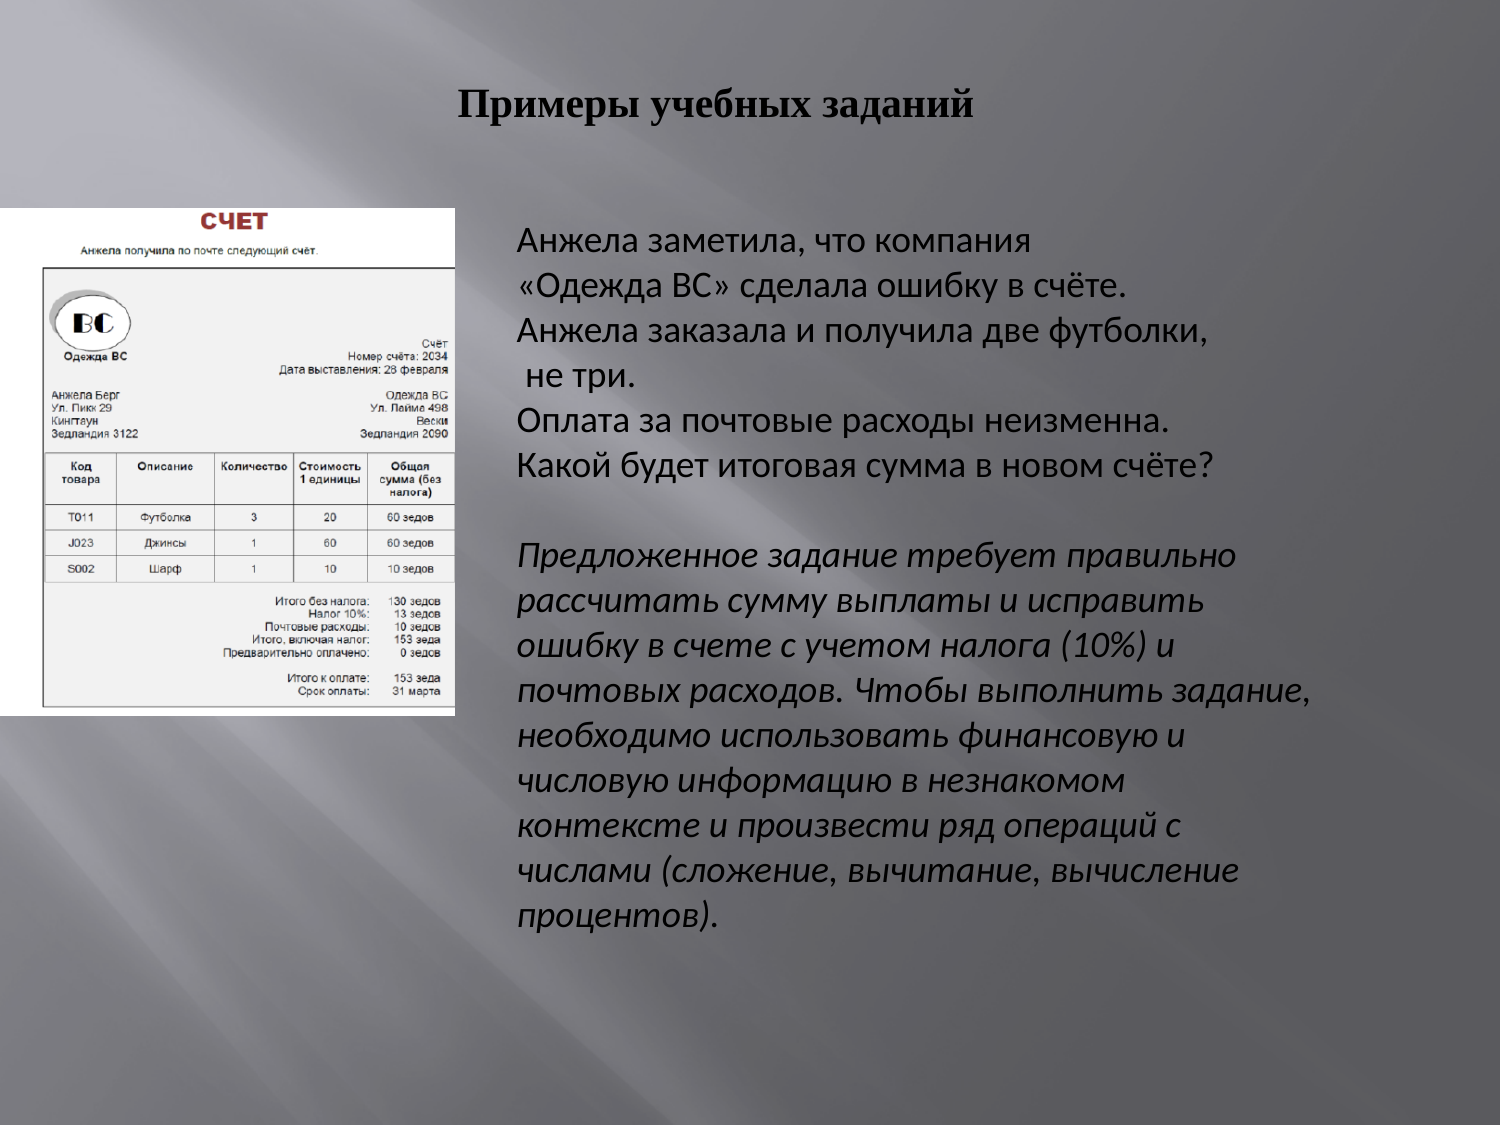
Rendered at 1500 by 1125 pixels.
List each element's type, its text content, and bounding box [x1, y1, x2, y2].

picture [0, 207, 455, 717]
text_box Примеры учебных заданий [442, 68, 1009, 133]
text_box Анжела заметила, что компания «Одежда BC» сделала ошибку в счёте. Анжела заказала и получила две футболки, не три. Оплата за почтовые расходы неизменна. Какой будет итоговая сумма в новом счёте? Предложенное задание требует правильно рассчитать сумму выплаты и исправить ошибку в счете с учетом налога (10%) и почтовых расходов. Чтобы выполнить задание, необходимо использовать финансовую и числовую информацию в незнакомом контексте и произвести ряд операций с числами (сложение, вычитание, вычисление процентов). [501, 208, 1329, 943]
